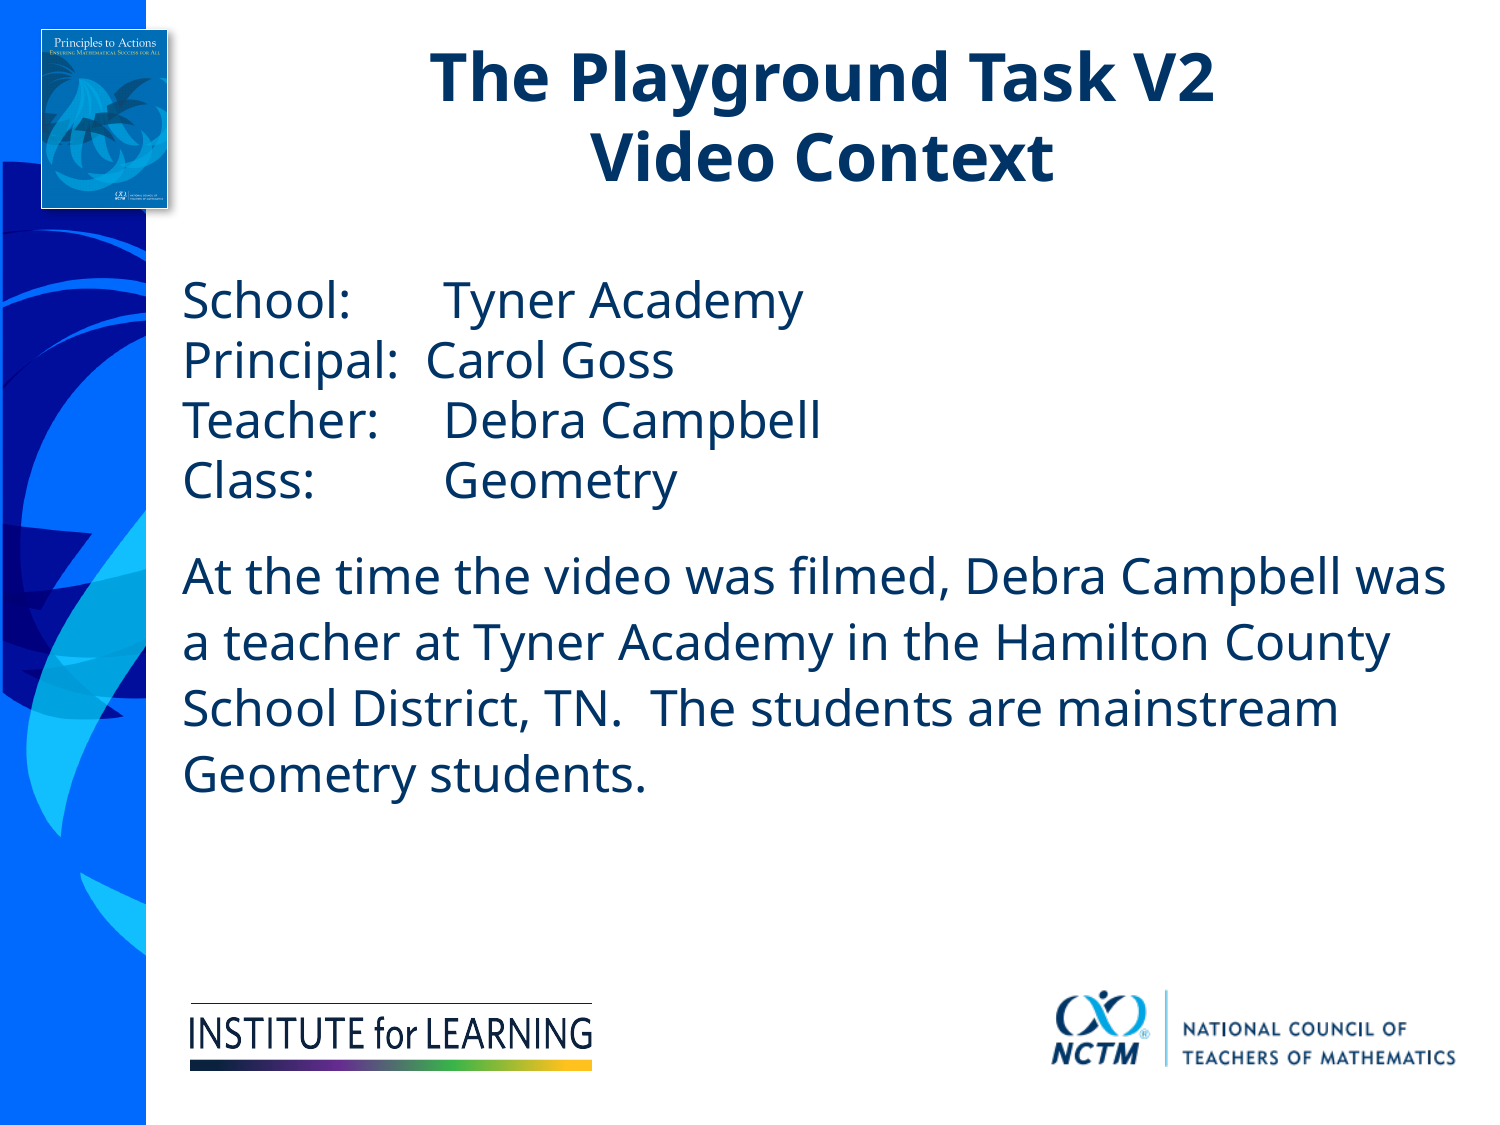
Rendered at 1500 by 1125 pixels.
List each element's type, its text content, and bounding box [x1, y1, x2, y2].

text_box School: Tyner Academy Principal: Carol Goss Teacher: Debra Campbell Class: Geometry At the time the video was filmed, Debra Campbell was a teacher at Tyner Academy in the Hamilton County School District, TN. The students are mainstream Geometry students. [167, 260, 1500, 946]
picture [190, 1003, 592, 1072]
picture [1034, 969, 1474, 1085]
picture [0, 0, 168, 1125]
text_box The Playground Task V2 Video Context [151, 20, 1500, 208]
